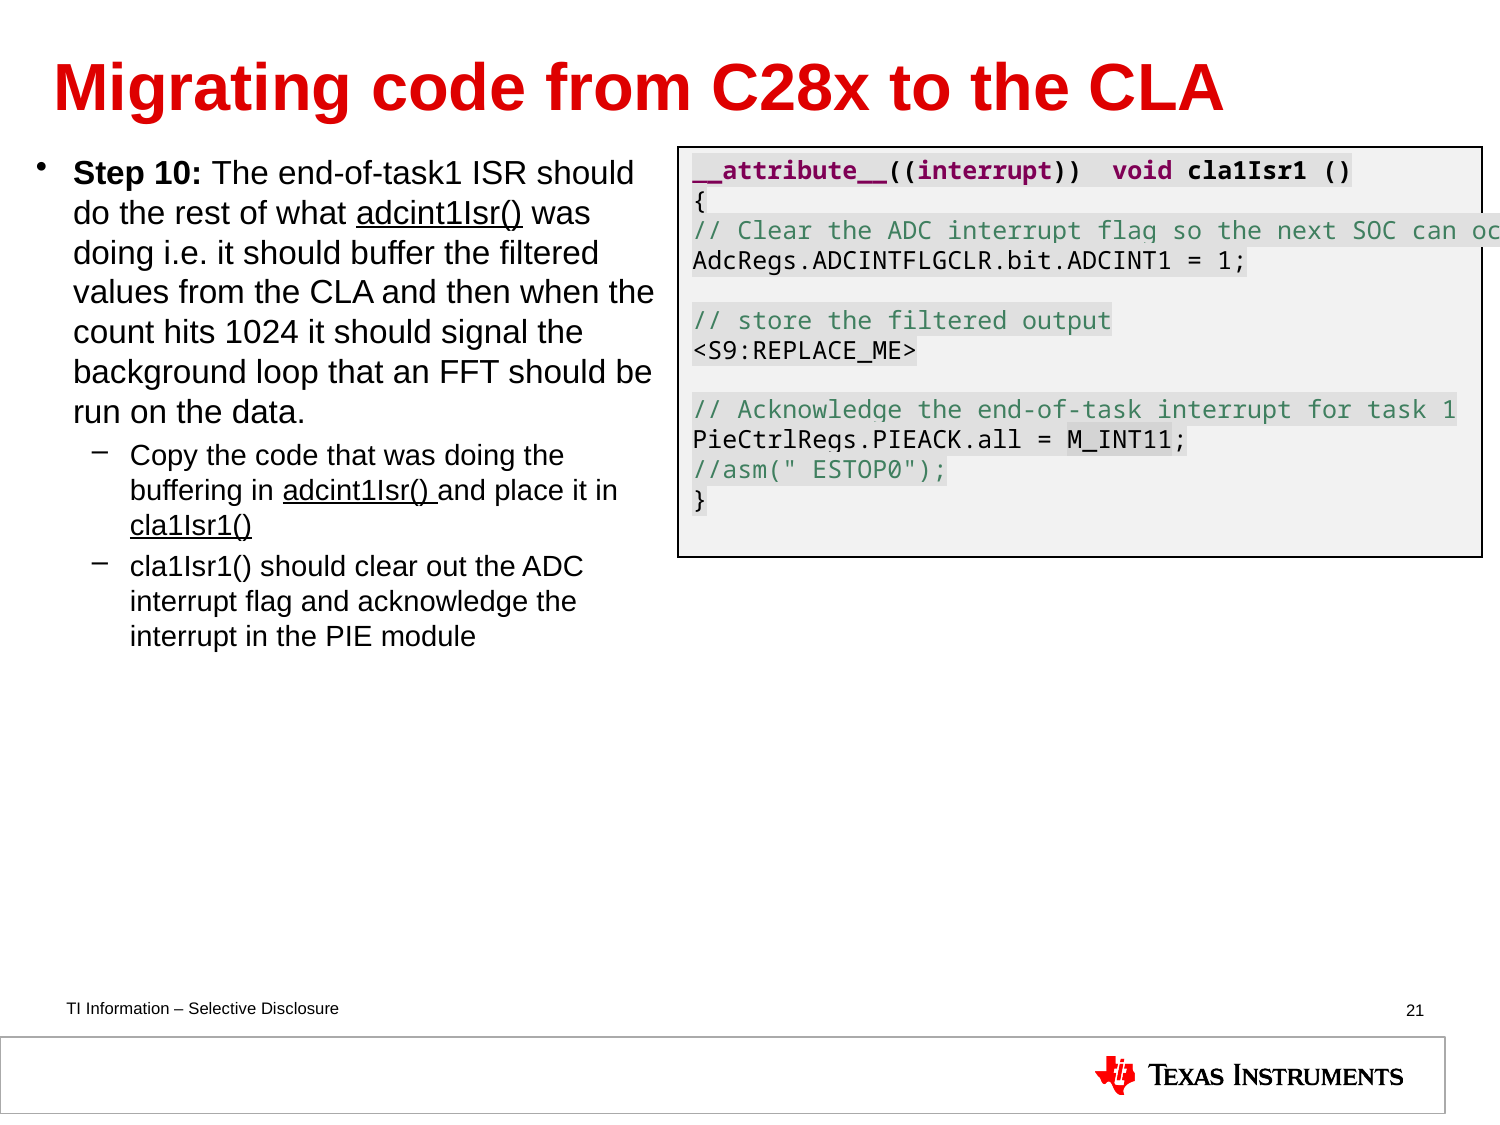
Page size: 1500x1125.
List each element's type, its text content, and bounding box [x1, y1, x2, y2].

picture [1095, 1056, 1403, 1095]
text_box __attribute__((interrupt)) void cla1Isr1 () { // Clear the ADC interrupt flag so the next SOC can occur AdcRegs.ADCINTFLGCLR.bit.ADCINT1 = 1; // store the filtered output <S9:REPLACE_ME> // Acknowledge the end-of-task interrupt for task 1 PieCtrlRegs.PIEACK.all = M_INT11; //asm(" ESTOP0"); } [677, 147, 1482, 557]
list Step 10: The end-of-task1 ISR should do the rest of what adcint1Isr() was doing i.e. it should buffer the filtered values from the CLA and then when the count hits 1024 it should signal the background loop that an FFT should be run on the data. Copy the code that was doing the buffering in adcint1Isr() and place it in cla1Isr1() cla1Isr1() should clear out the ADC interrupt flag and acknowledge the interrupt in the PIE module [20, 143, 678, 967]
title Migrating code from C28x to the CLA [37, 23, 1426, 147]
slide_number 21 [1089, 992, 1440, 1027]
